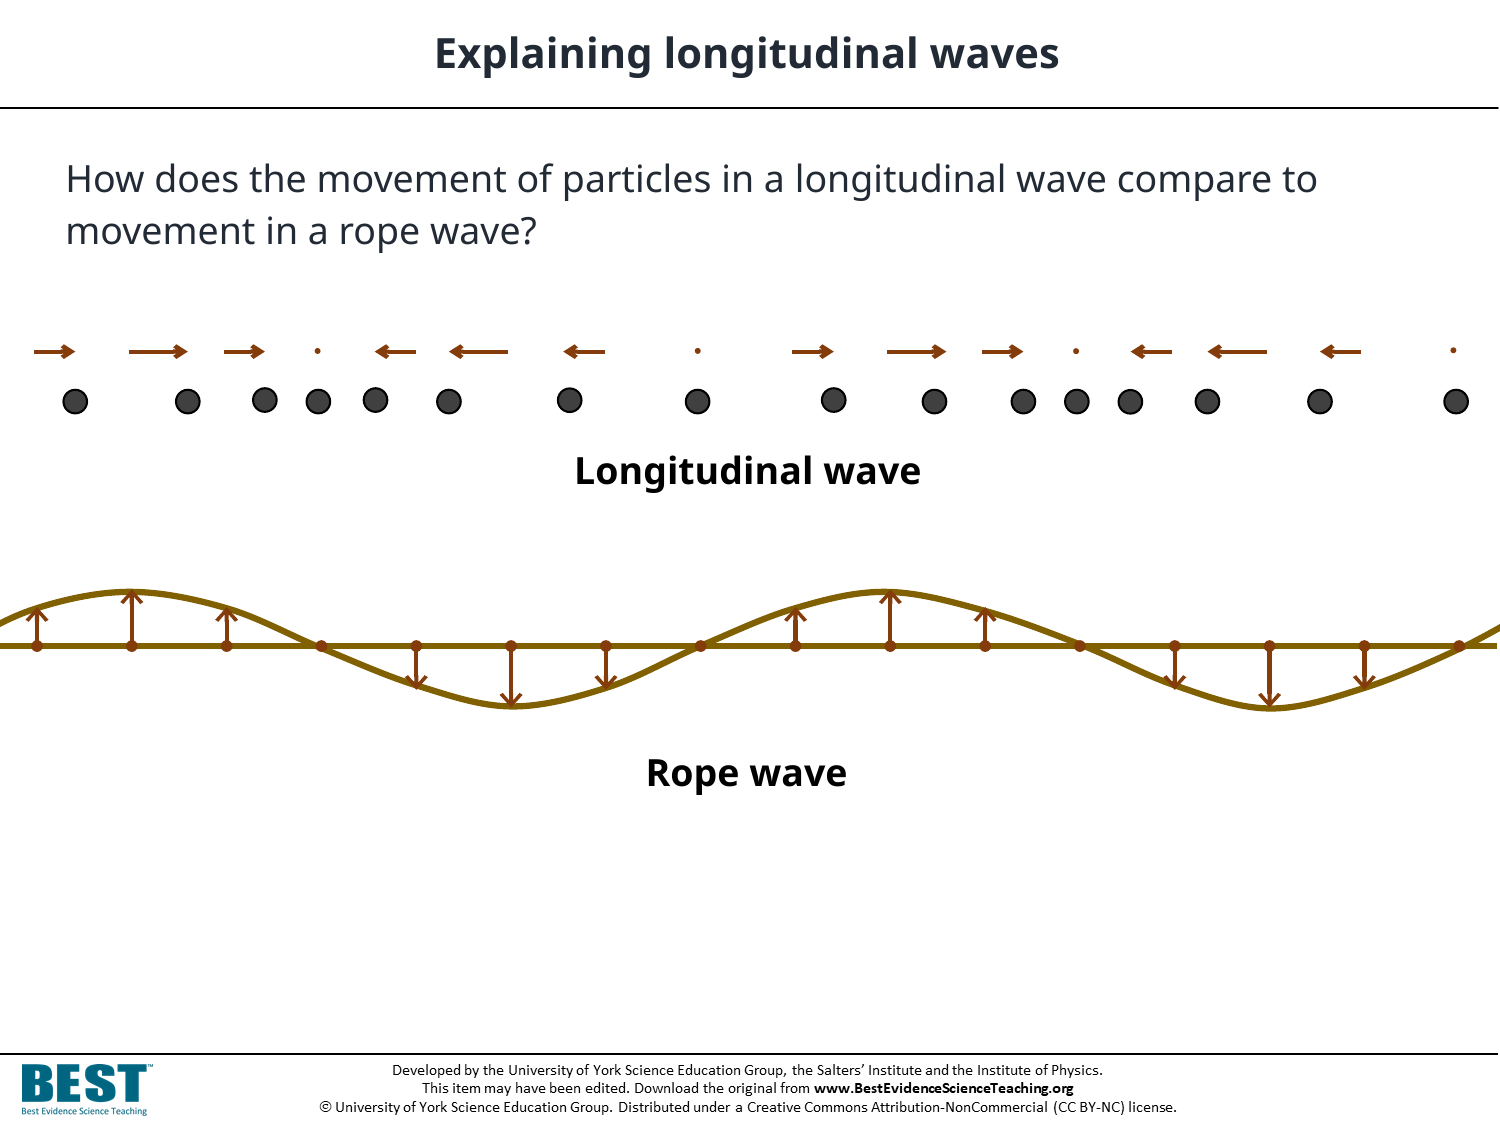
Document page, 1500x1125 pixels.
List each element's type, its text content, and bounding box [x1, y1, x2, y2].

picture [0, 107, 1499, 1125]
text_box Explaining longitudinal waves [23, 4, 1471, 99]
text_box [63, 388, 1468, 414]
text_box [37, 589, 1365, 640]
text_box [33, 347, 1457, 355]
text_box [0, 640, 1498, 803]
